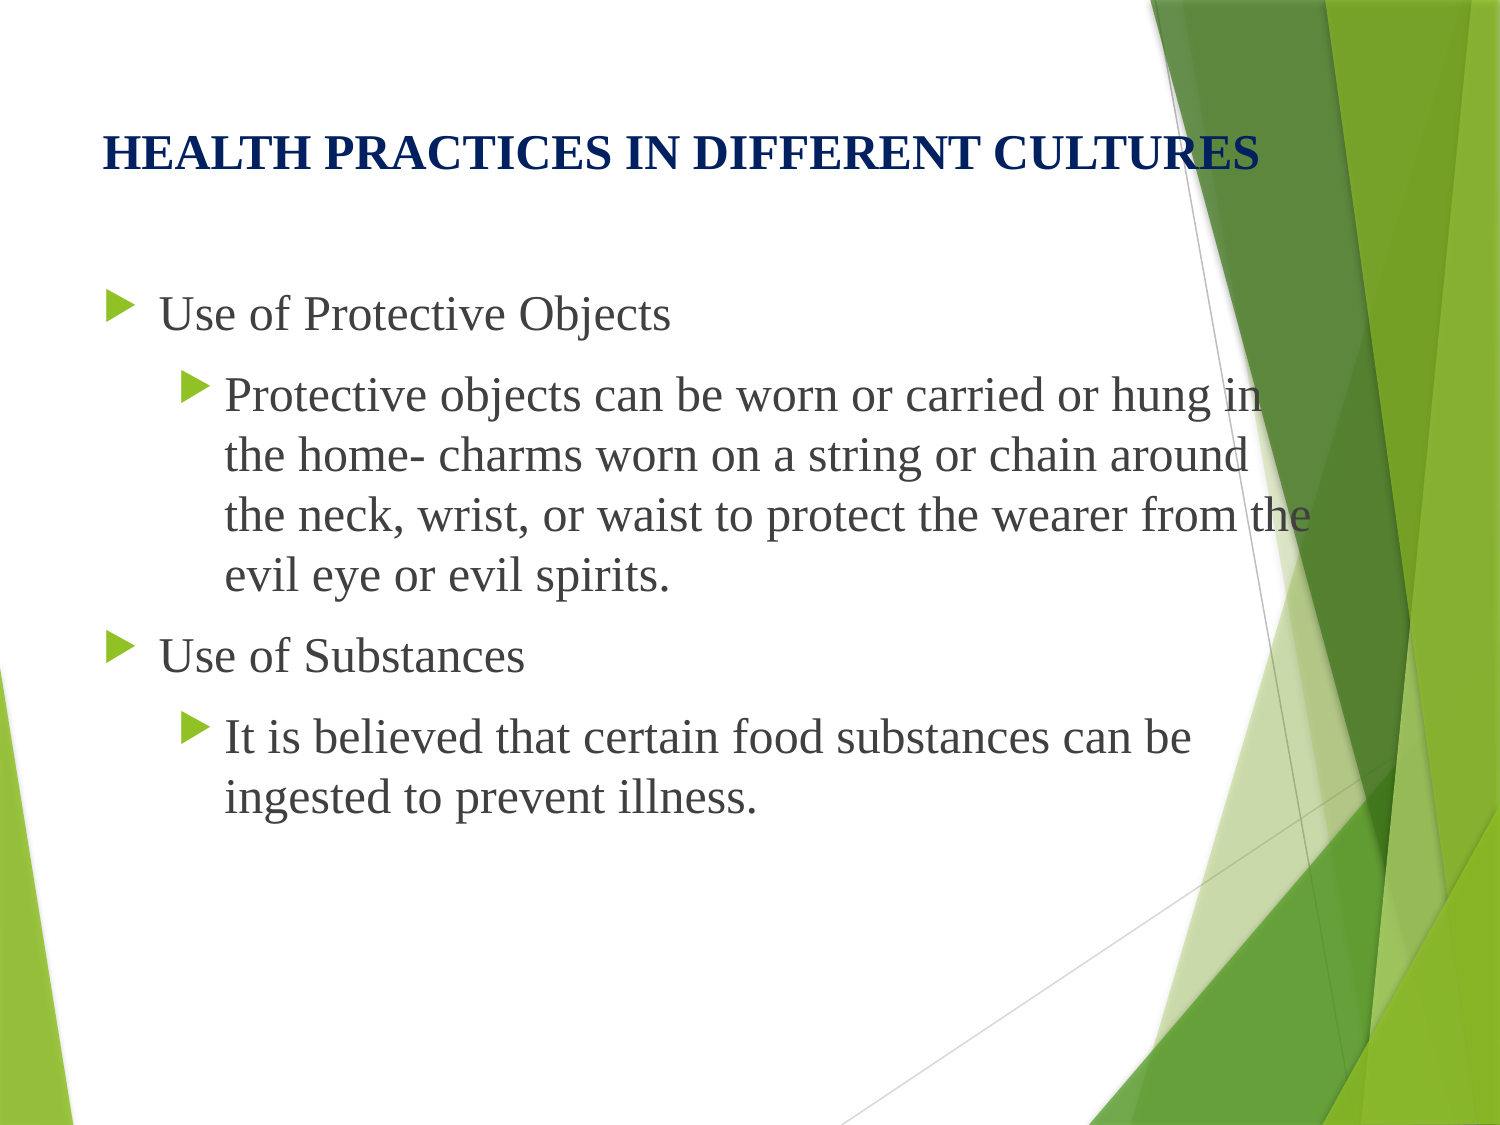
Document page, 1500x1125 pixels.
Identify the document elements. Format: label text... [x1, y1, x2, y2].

list Use of Protective Objects Protective objects can be worn or carried or hung in the home- charms worn on a string or chain around the neck, wrist, or waist to protect the wearer from the evil eye or evil spirits. Use of Substances It is believed that certain food substances can be ingested to prevent illness. [87, 273, 1338, 1124]
text_box HEALTH PRACTICES IN DIFFERENT CULTURES [62, 112, 1300, 188]
